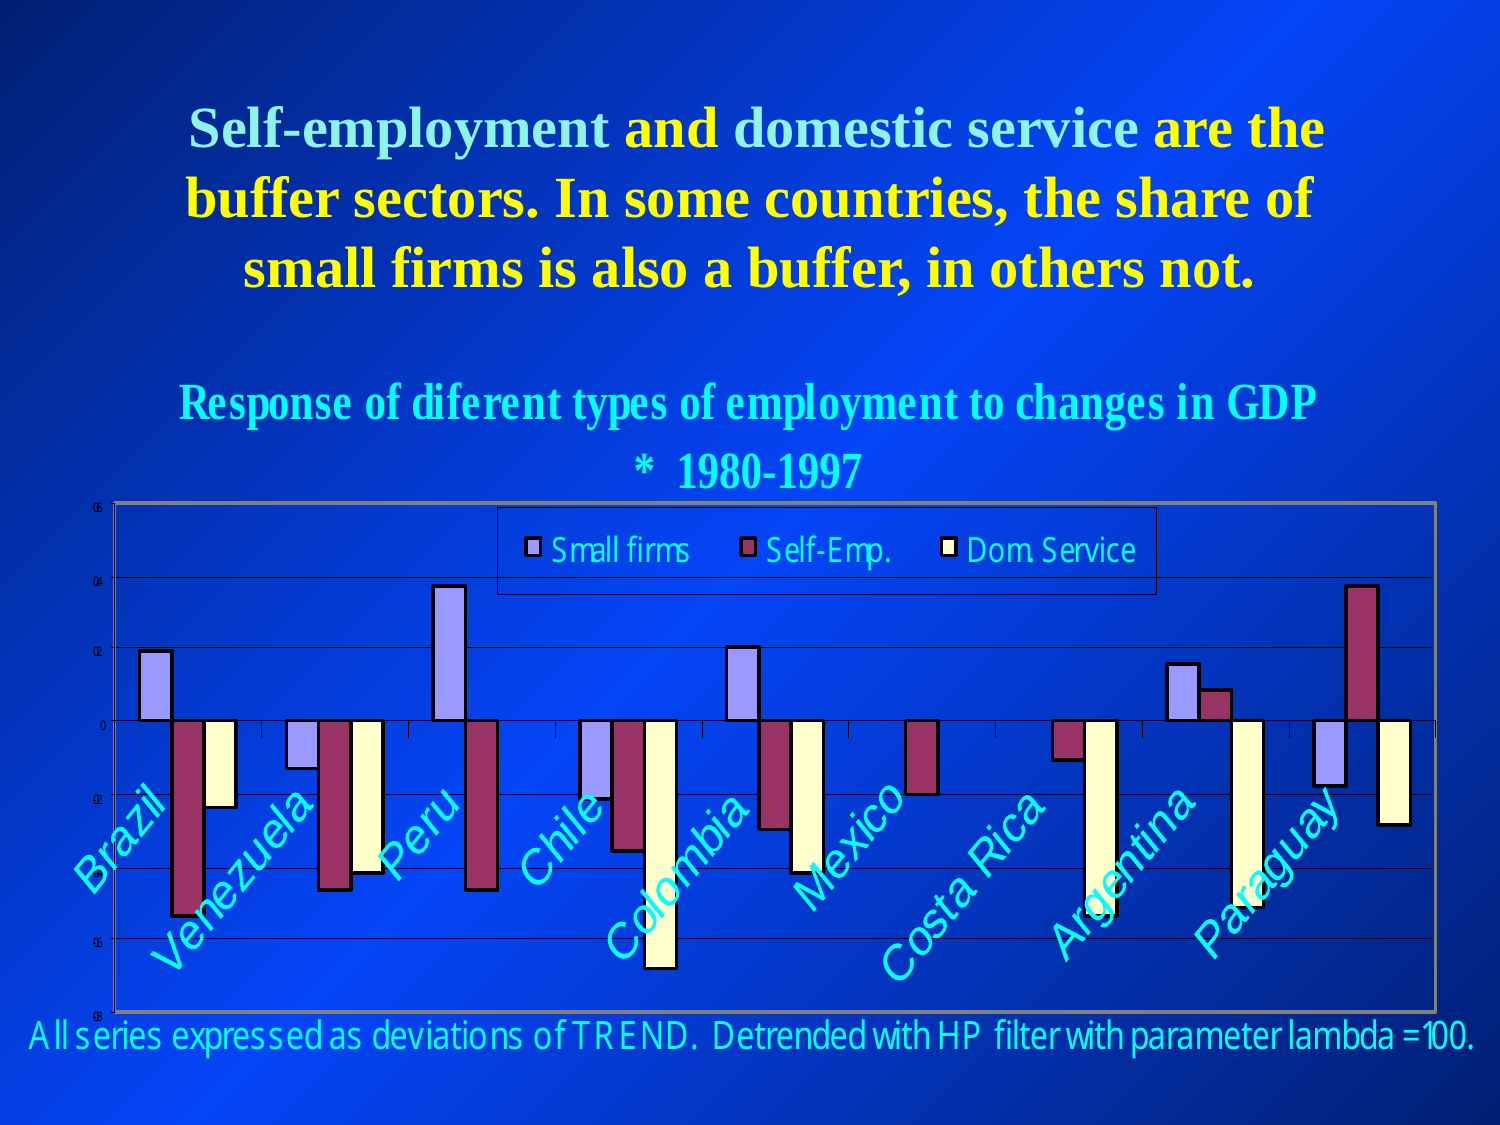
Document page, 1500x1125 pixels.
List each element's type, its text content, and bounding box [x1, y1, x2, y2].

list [0, 324, 1500, 1125]
title Self-employment and domestic service are the buffer sectors. In some countries, the share of small firms is also a buffer, in others not. [112, 99, 1388, 288]
